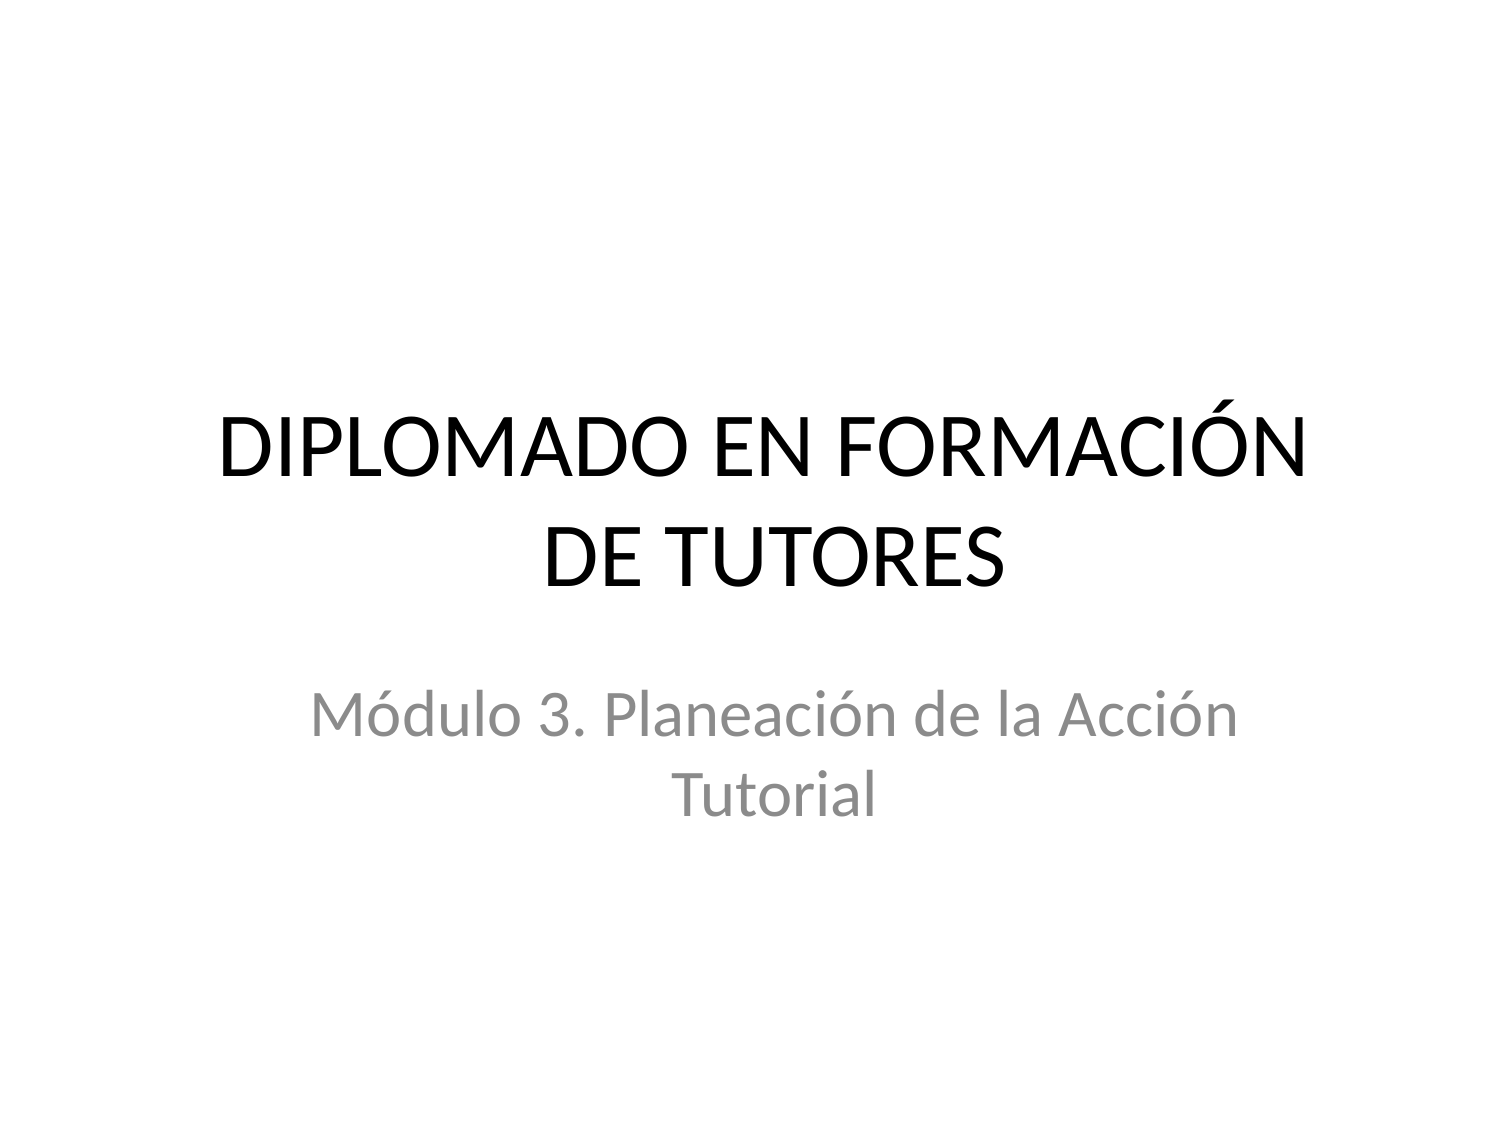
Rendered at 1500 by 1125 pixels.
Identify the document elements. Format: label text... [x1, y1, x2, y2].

text_box Módulo 3. Planeación de la Acción Tutorial [249, 662, 1300, 950]
text_box DIPLOMADO EN FORMACIÓN DE TUTORES [137, 374, 1413, 616]
